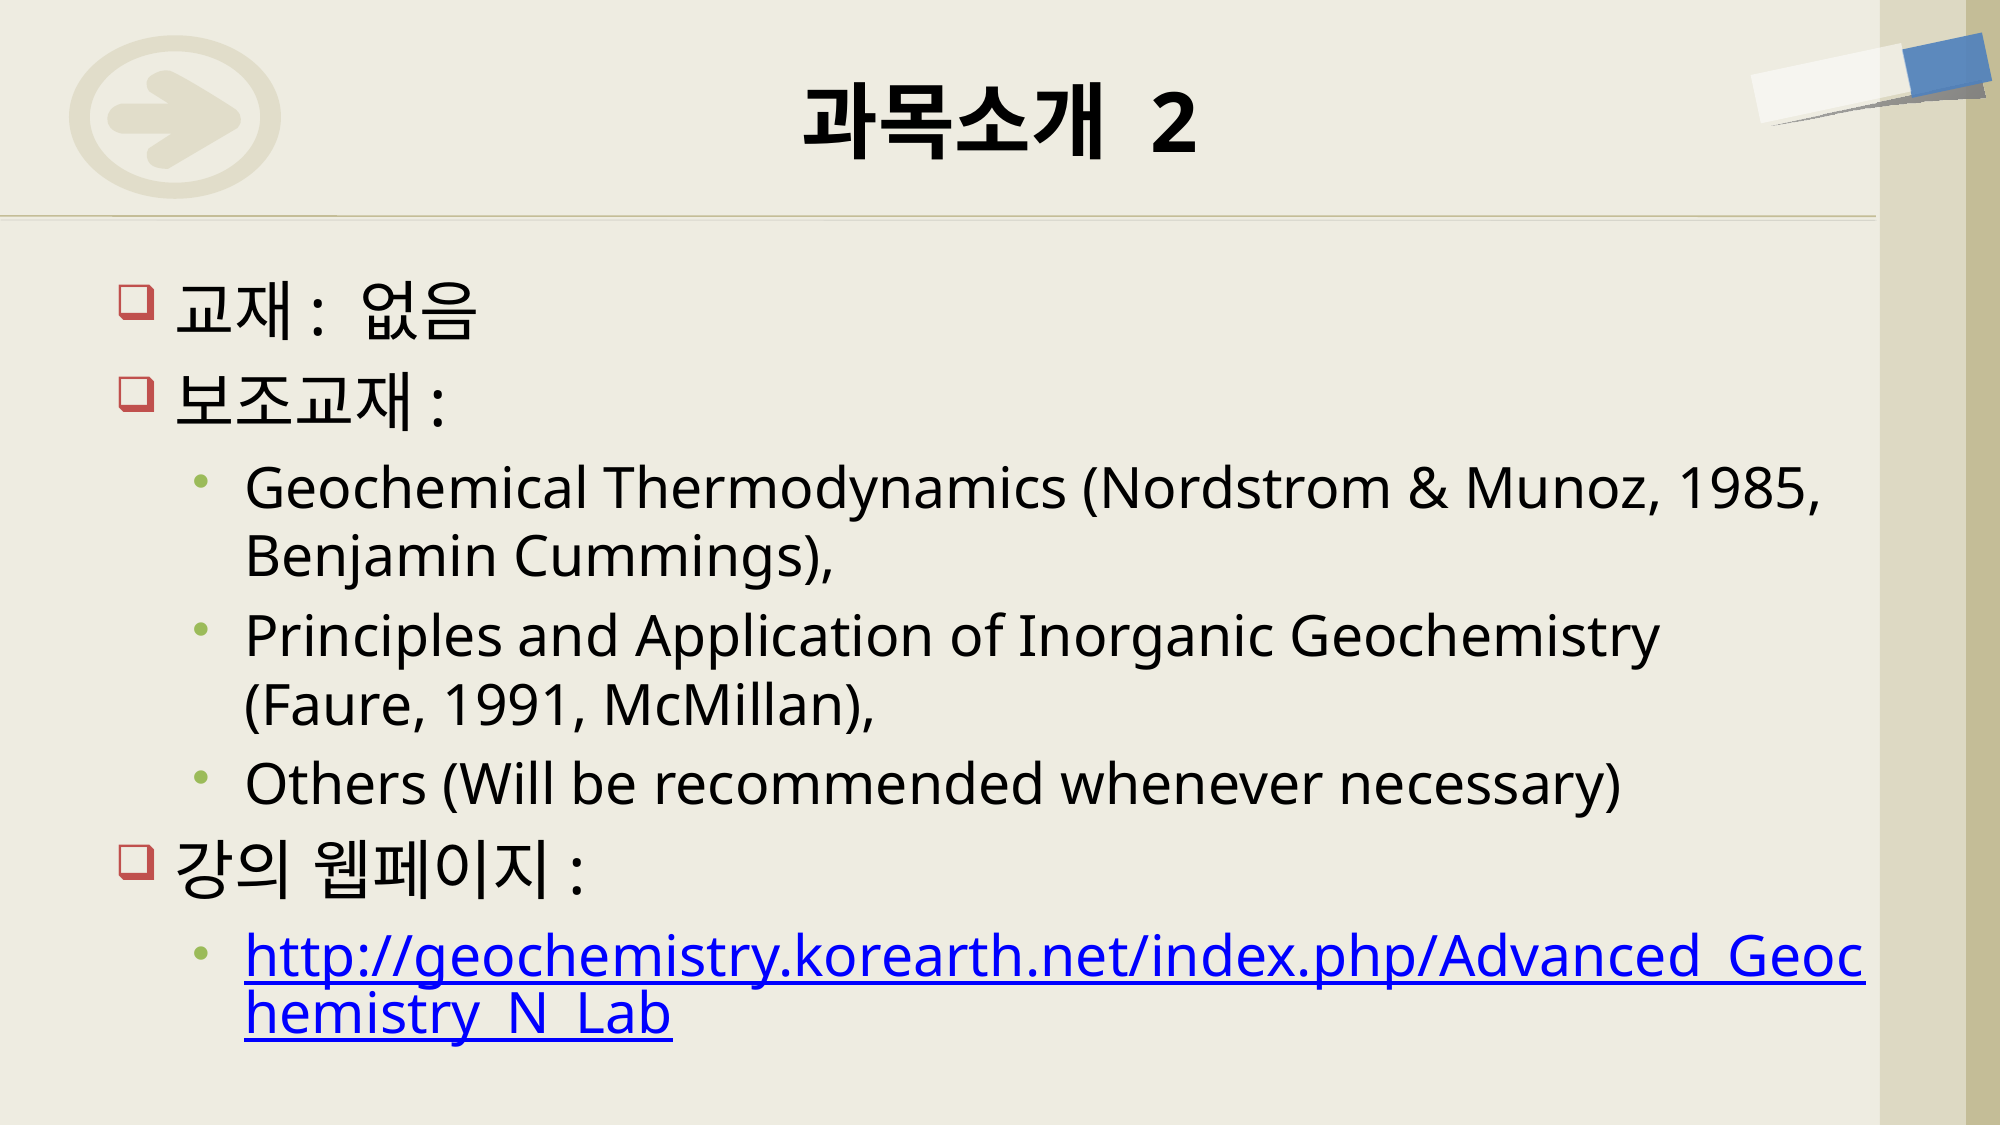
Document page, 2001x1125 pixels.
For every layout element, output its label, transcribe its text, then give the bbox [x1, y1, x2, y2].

title 과목소개 2 [99, 24, 1900, 213]
list 교재: 없음 보조교재: Geochemical Thermodynamics (Nordstrom & Munoz, 1985, Benjamin Cummings), Principles and Application of Inorganic Geochemistry (Faure, 1991, McMillan), Others (Will be recommended whenever necessary) 강의 웹페이지: http://geochemistry.korearth.net/index.php/Advanced_Geochemistry_N_Lab [99, 262, 1874, 1005]
